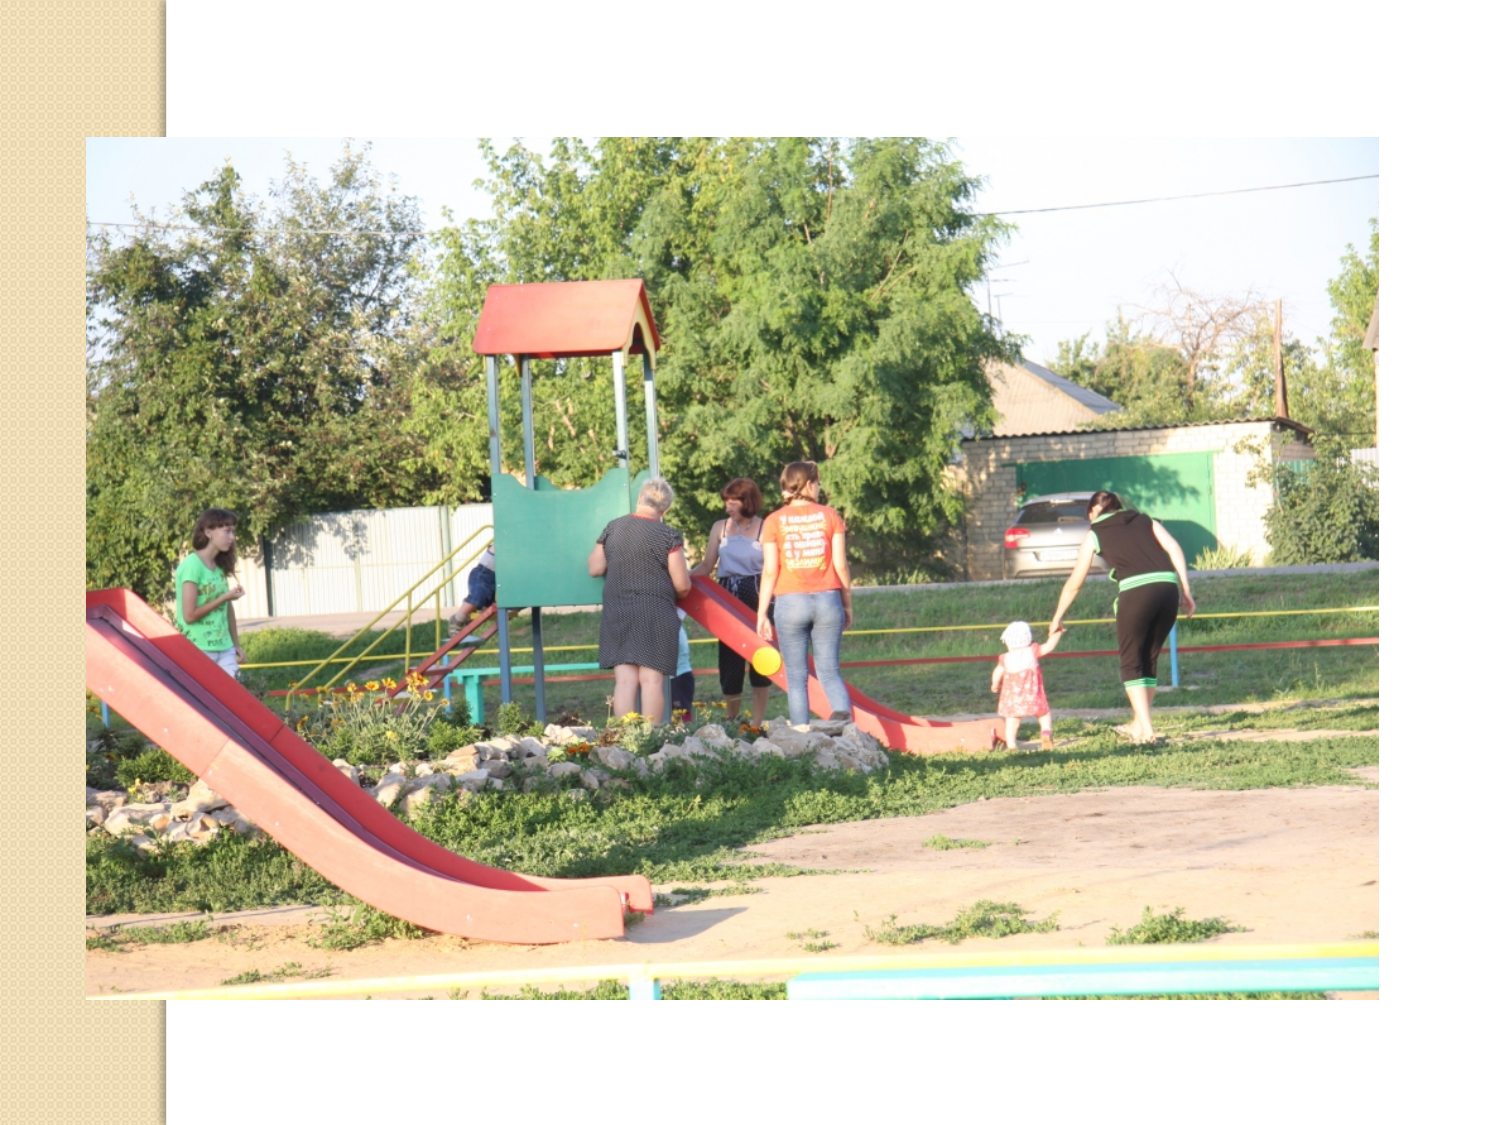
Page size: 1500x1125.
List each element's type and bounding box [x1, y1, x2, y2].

picture [85, 136, 1380, 1000]
